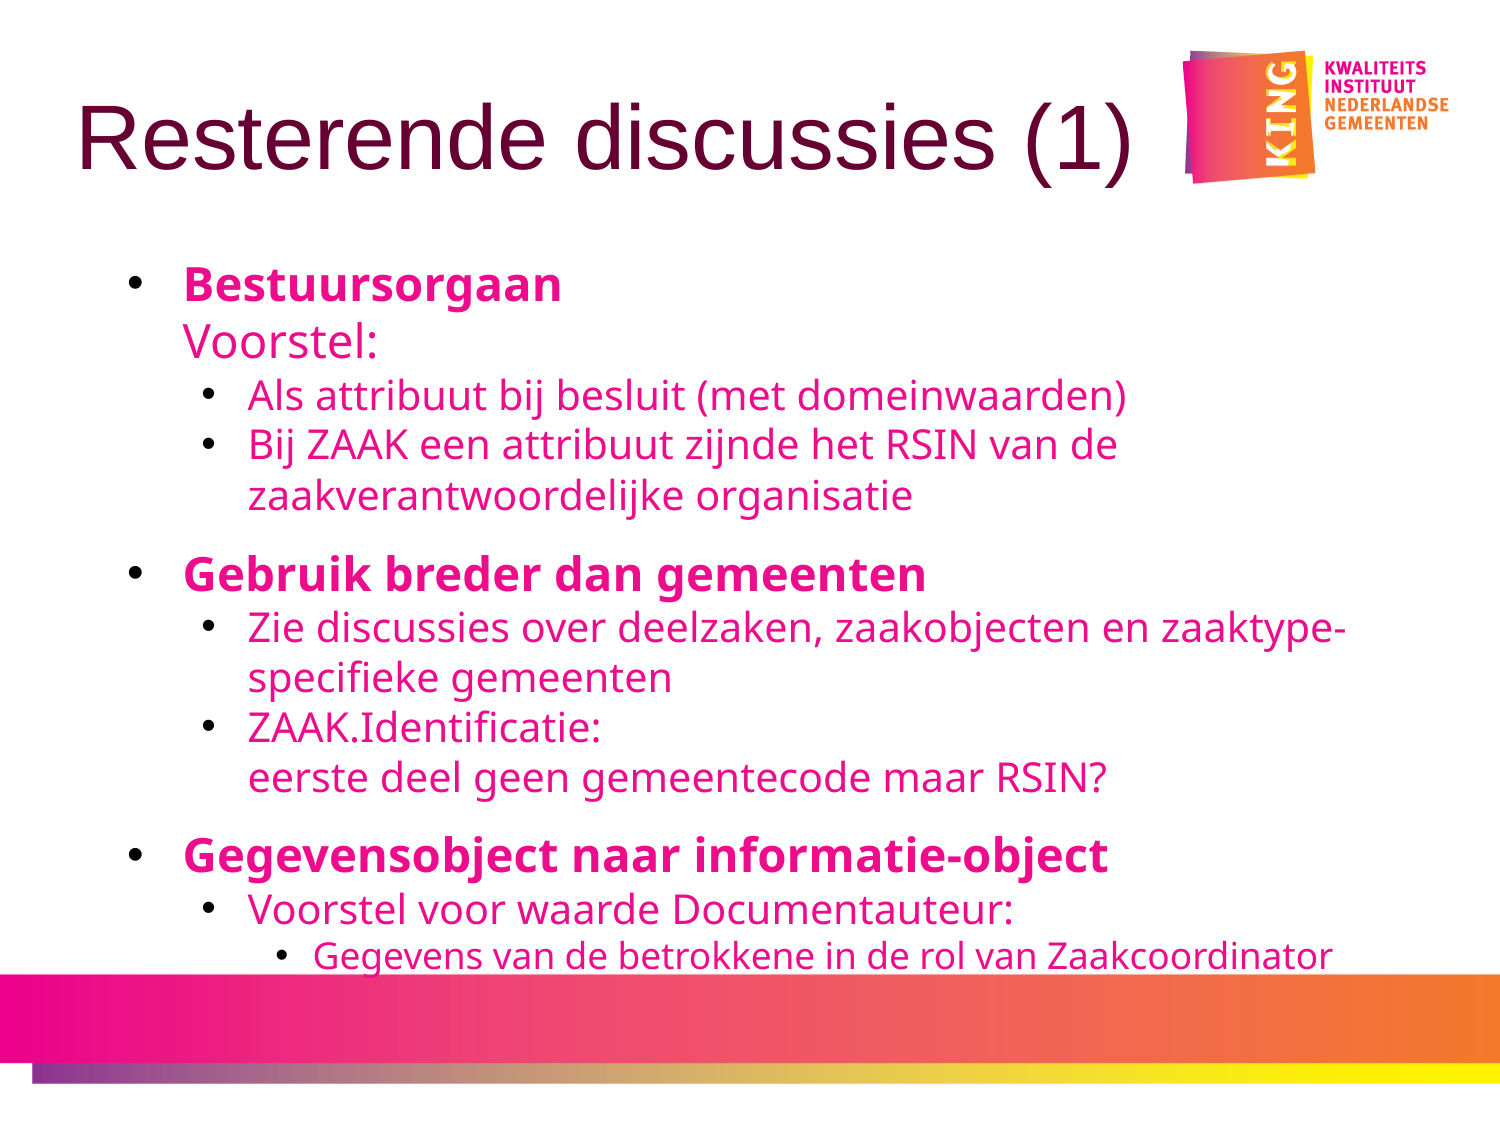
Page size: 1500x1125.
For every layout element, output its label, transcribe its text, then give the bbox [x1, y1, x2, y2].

picture [0, 0, 1500, 1125]
list Bestuursorgaan Voorstel: Als attribuut bij besluit (met domeinwaarden) Bij ZAAK een attribuut zijnde het RSIN van de zaakverantwoordelijke organisatie Gebruik breder dan gemeenten Zie discussies over deelzaken, zaakobjecten en zaaktype-specifieke gemeenten ZAAK.Identificatie: eerste deel geen gemeentecode maar RSIN? Gegevensobject naar informatie-object Voorstel voor waarde Documentauteur: Gegevens van de betrokkene in de rol van Zaakcoordinator [111, 245, 1500, 989]
title Resterende discussies (1) [74, 44, 1425, 233]
